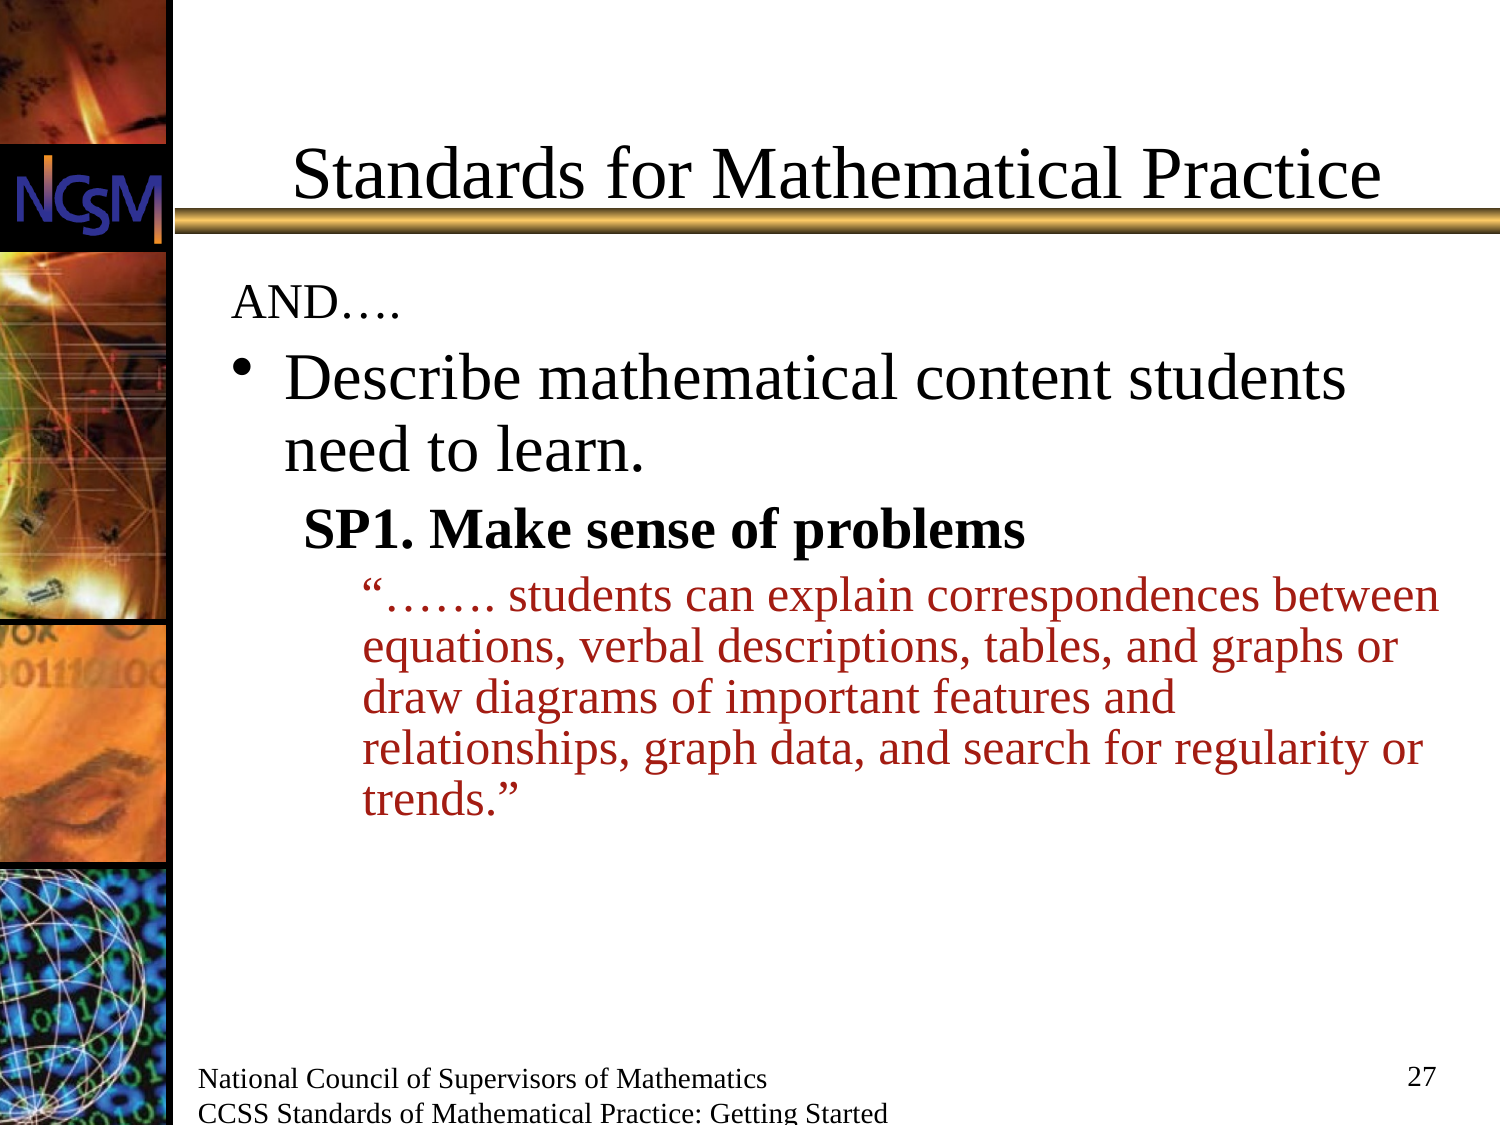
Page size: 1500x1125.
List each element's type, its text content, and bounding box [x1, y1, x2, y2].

title Standards for Mathematical Practice [200, 75, 1475, 263]
slide_number 27 [1379, 1049, 1453, 1125]
picture [0, 625, 166, 862]
picture [0, 869, 166, 1125]
picture [0, 0, 167, 619]
list AND…. Describe mathematical content students need to learn. SP1. Make sense of problems “……. students can explain correspondences between equations, verbal descriptions, tables, and graphs or draw diagrams of important features and relationships, graph data, and search for regularity or trends.” [215, 267, 1463, 1010]
